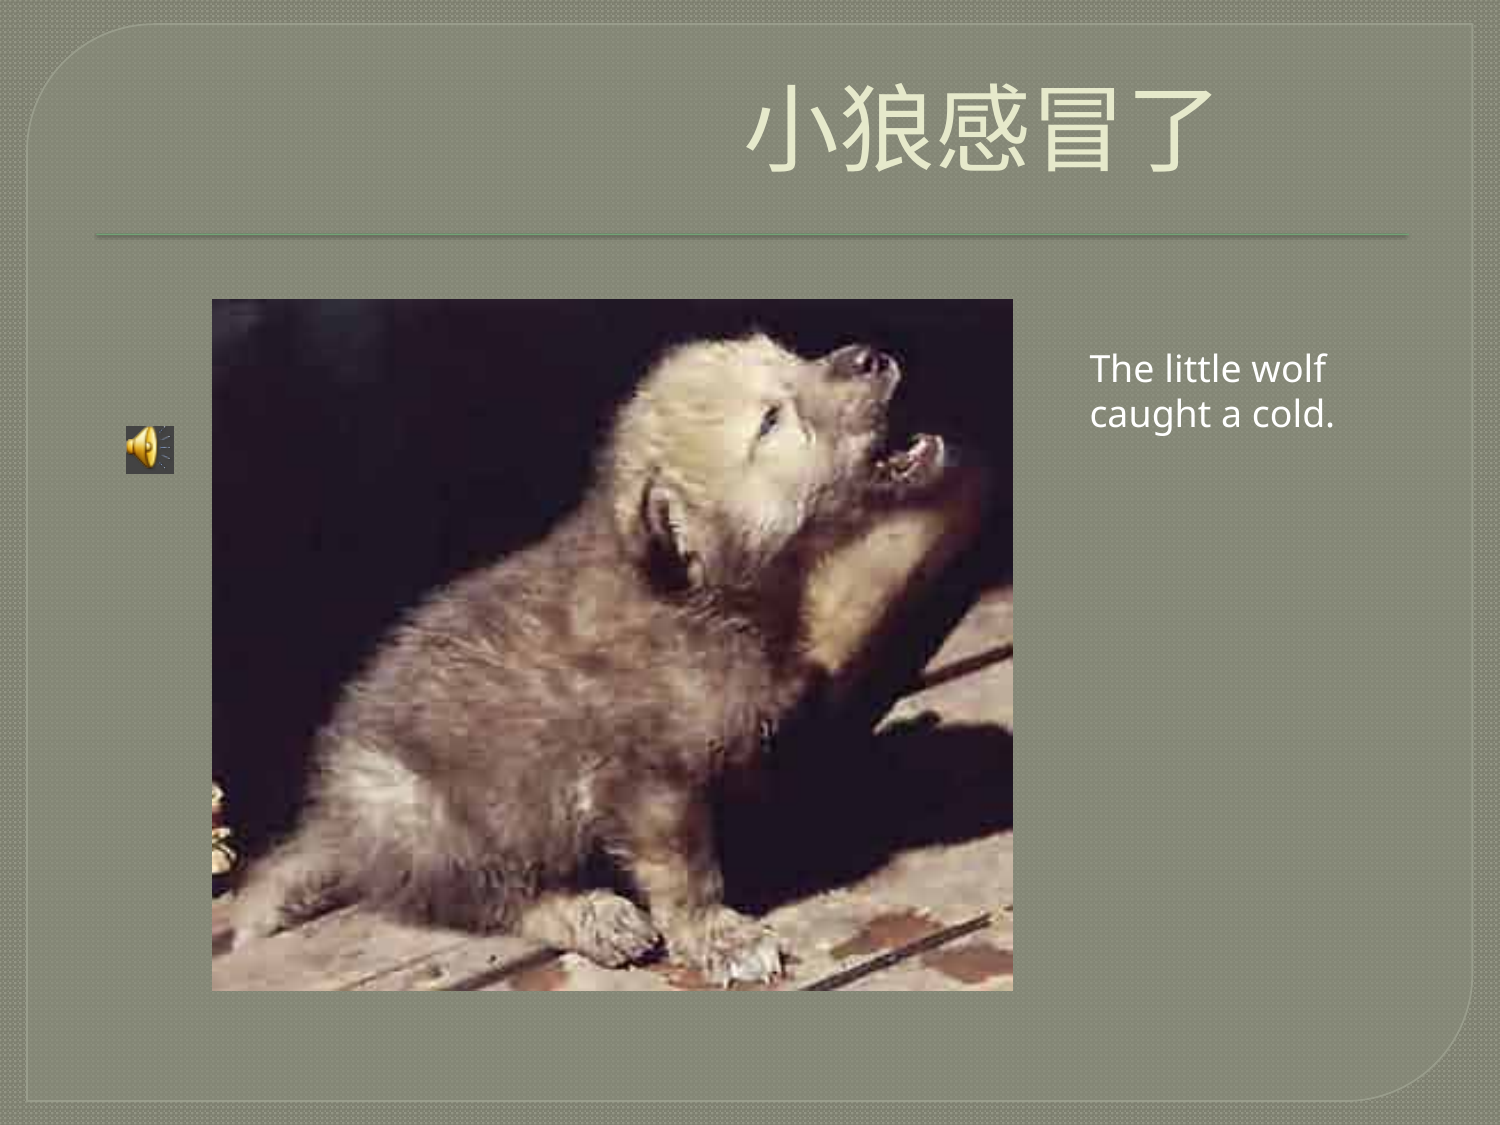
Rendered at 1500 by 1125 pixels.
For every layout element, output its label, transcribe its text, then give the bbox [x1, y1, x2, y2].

title 小狼感冒了 [287, 50, 1238, 192]
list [212, 299, 1013, 991]
text_box The little wolf caught a cold. [1074, 337, 1438, 443]
picture [124, 424, 176, 476]
